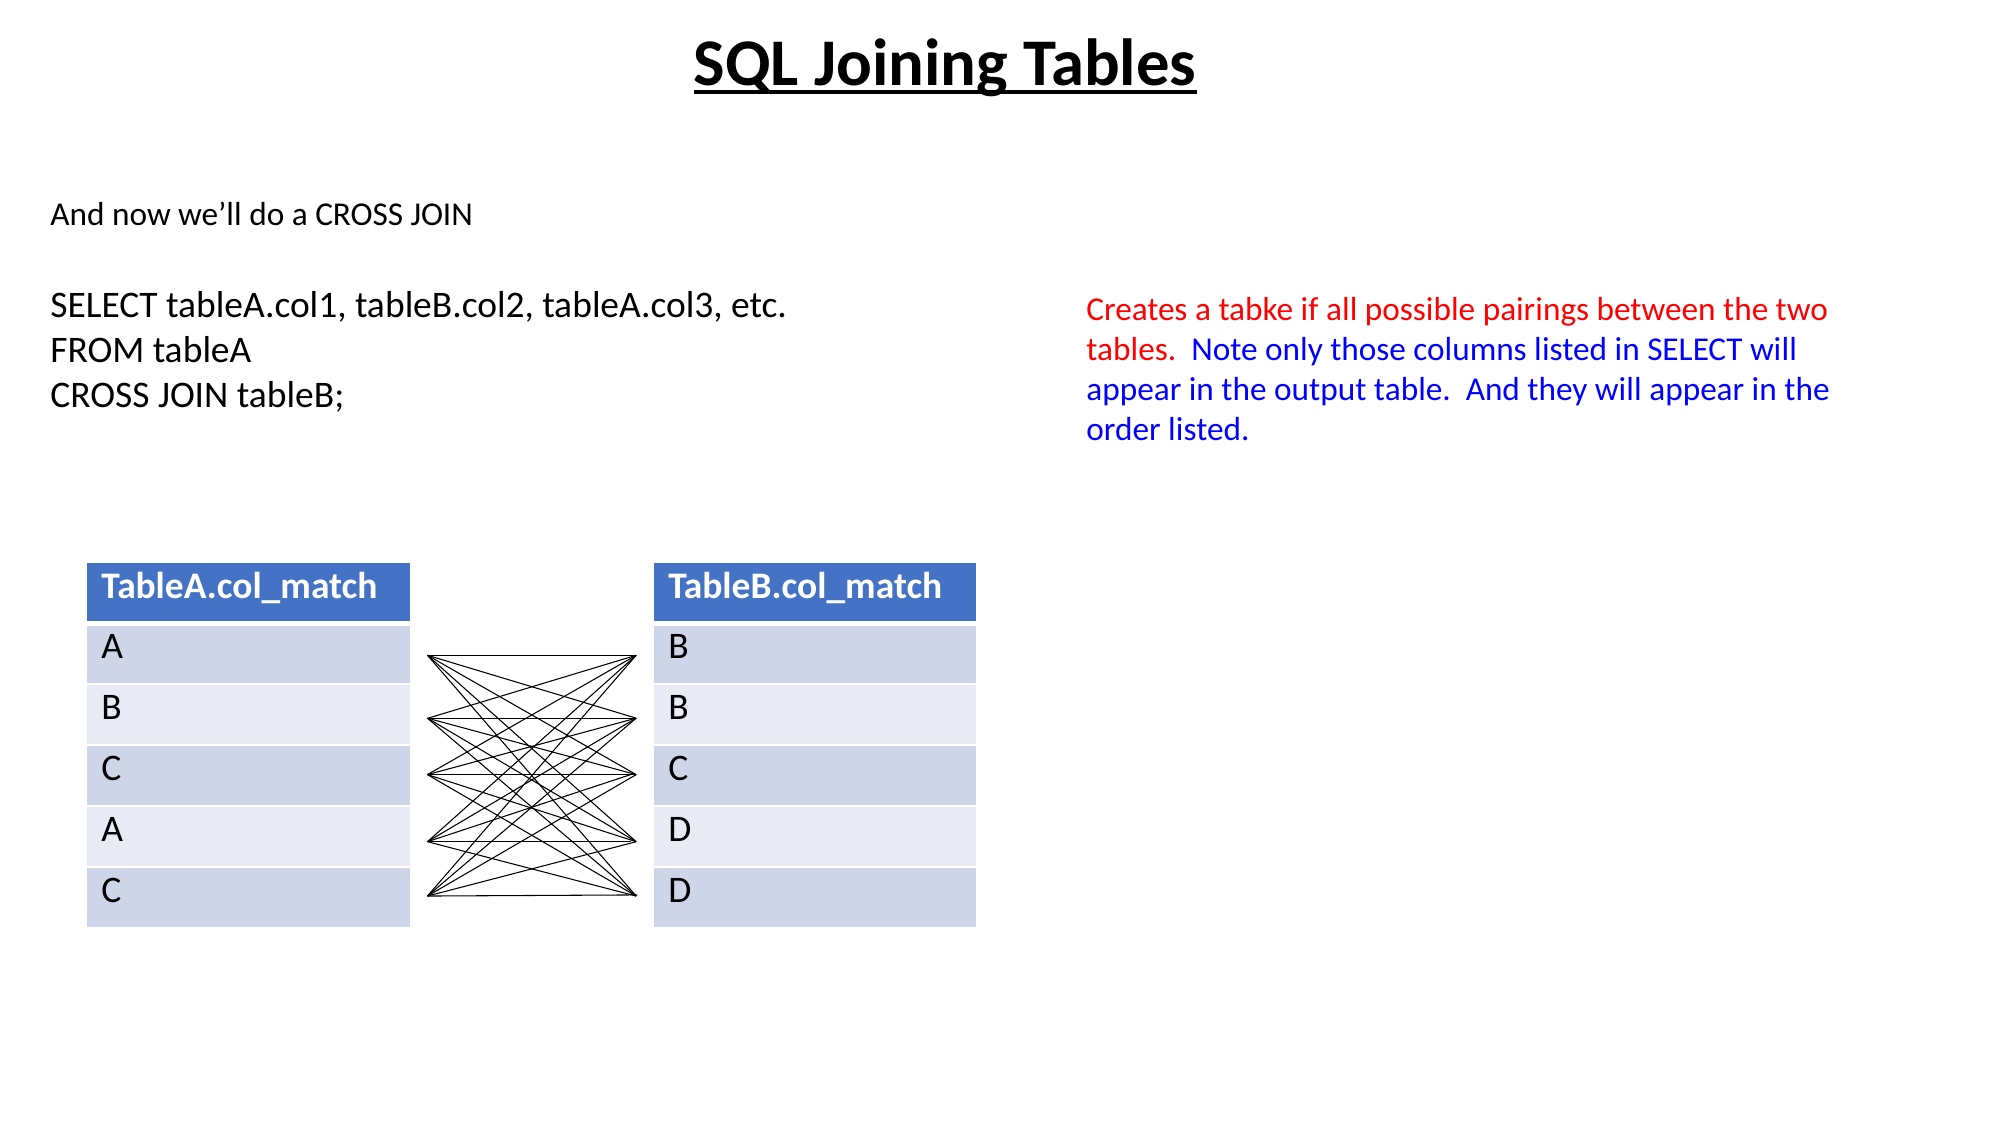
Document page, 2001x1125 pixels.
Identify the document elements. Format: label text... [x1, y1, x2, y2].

table_cell A [87, 626, 410, 683]
table_cell B [87, 685, 410, 744]
table_cell C [654, 746, 976, 805]
table_cell B [654, 626, 976, 683]
text_box Creates a tabke if all possible pairings between the two tables. Note only those columns listed in SELECT will appear in the output table. And they will appear in the order listed. [1071, 280, 1897, 455]
table_cell A [87, 807, 410, 866]
table_cell D [654, 807, 976, 866]
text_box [427, 655, 637, 718]
text_box And now we’ll do a CROSS JOIN [35, 184, 599, 240]
text_box SELECT tableA.col1, tableB.col2, tableA.col3, etc. FROM tableA CROSS JOIN tableB; [35, 272, 809, 423]
table_header TableA.col_match [87, 563, 410, 621]
table_header TableB.col_match [654, 563, 976, 621]
table_cell C [87, 868, 410, 927]
table_cell C [87, 746, 410, 805]
table_cell B [654, 685, 976, 744]
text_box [427, 718, 637, 841]
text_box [427, 841, 637, 894]
text_box SQL Joining Tables [678, 11, 1212, 107]
table_cell D [654, 868, 976, 927]
